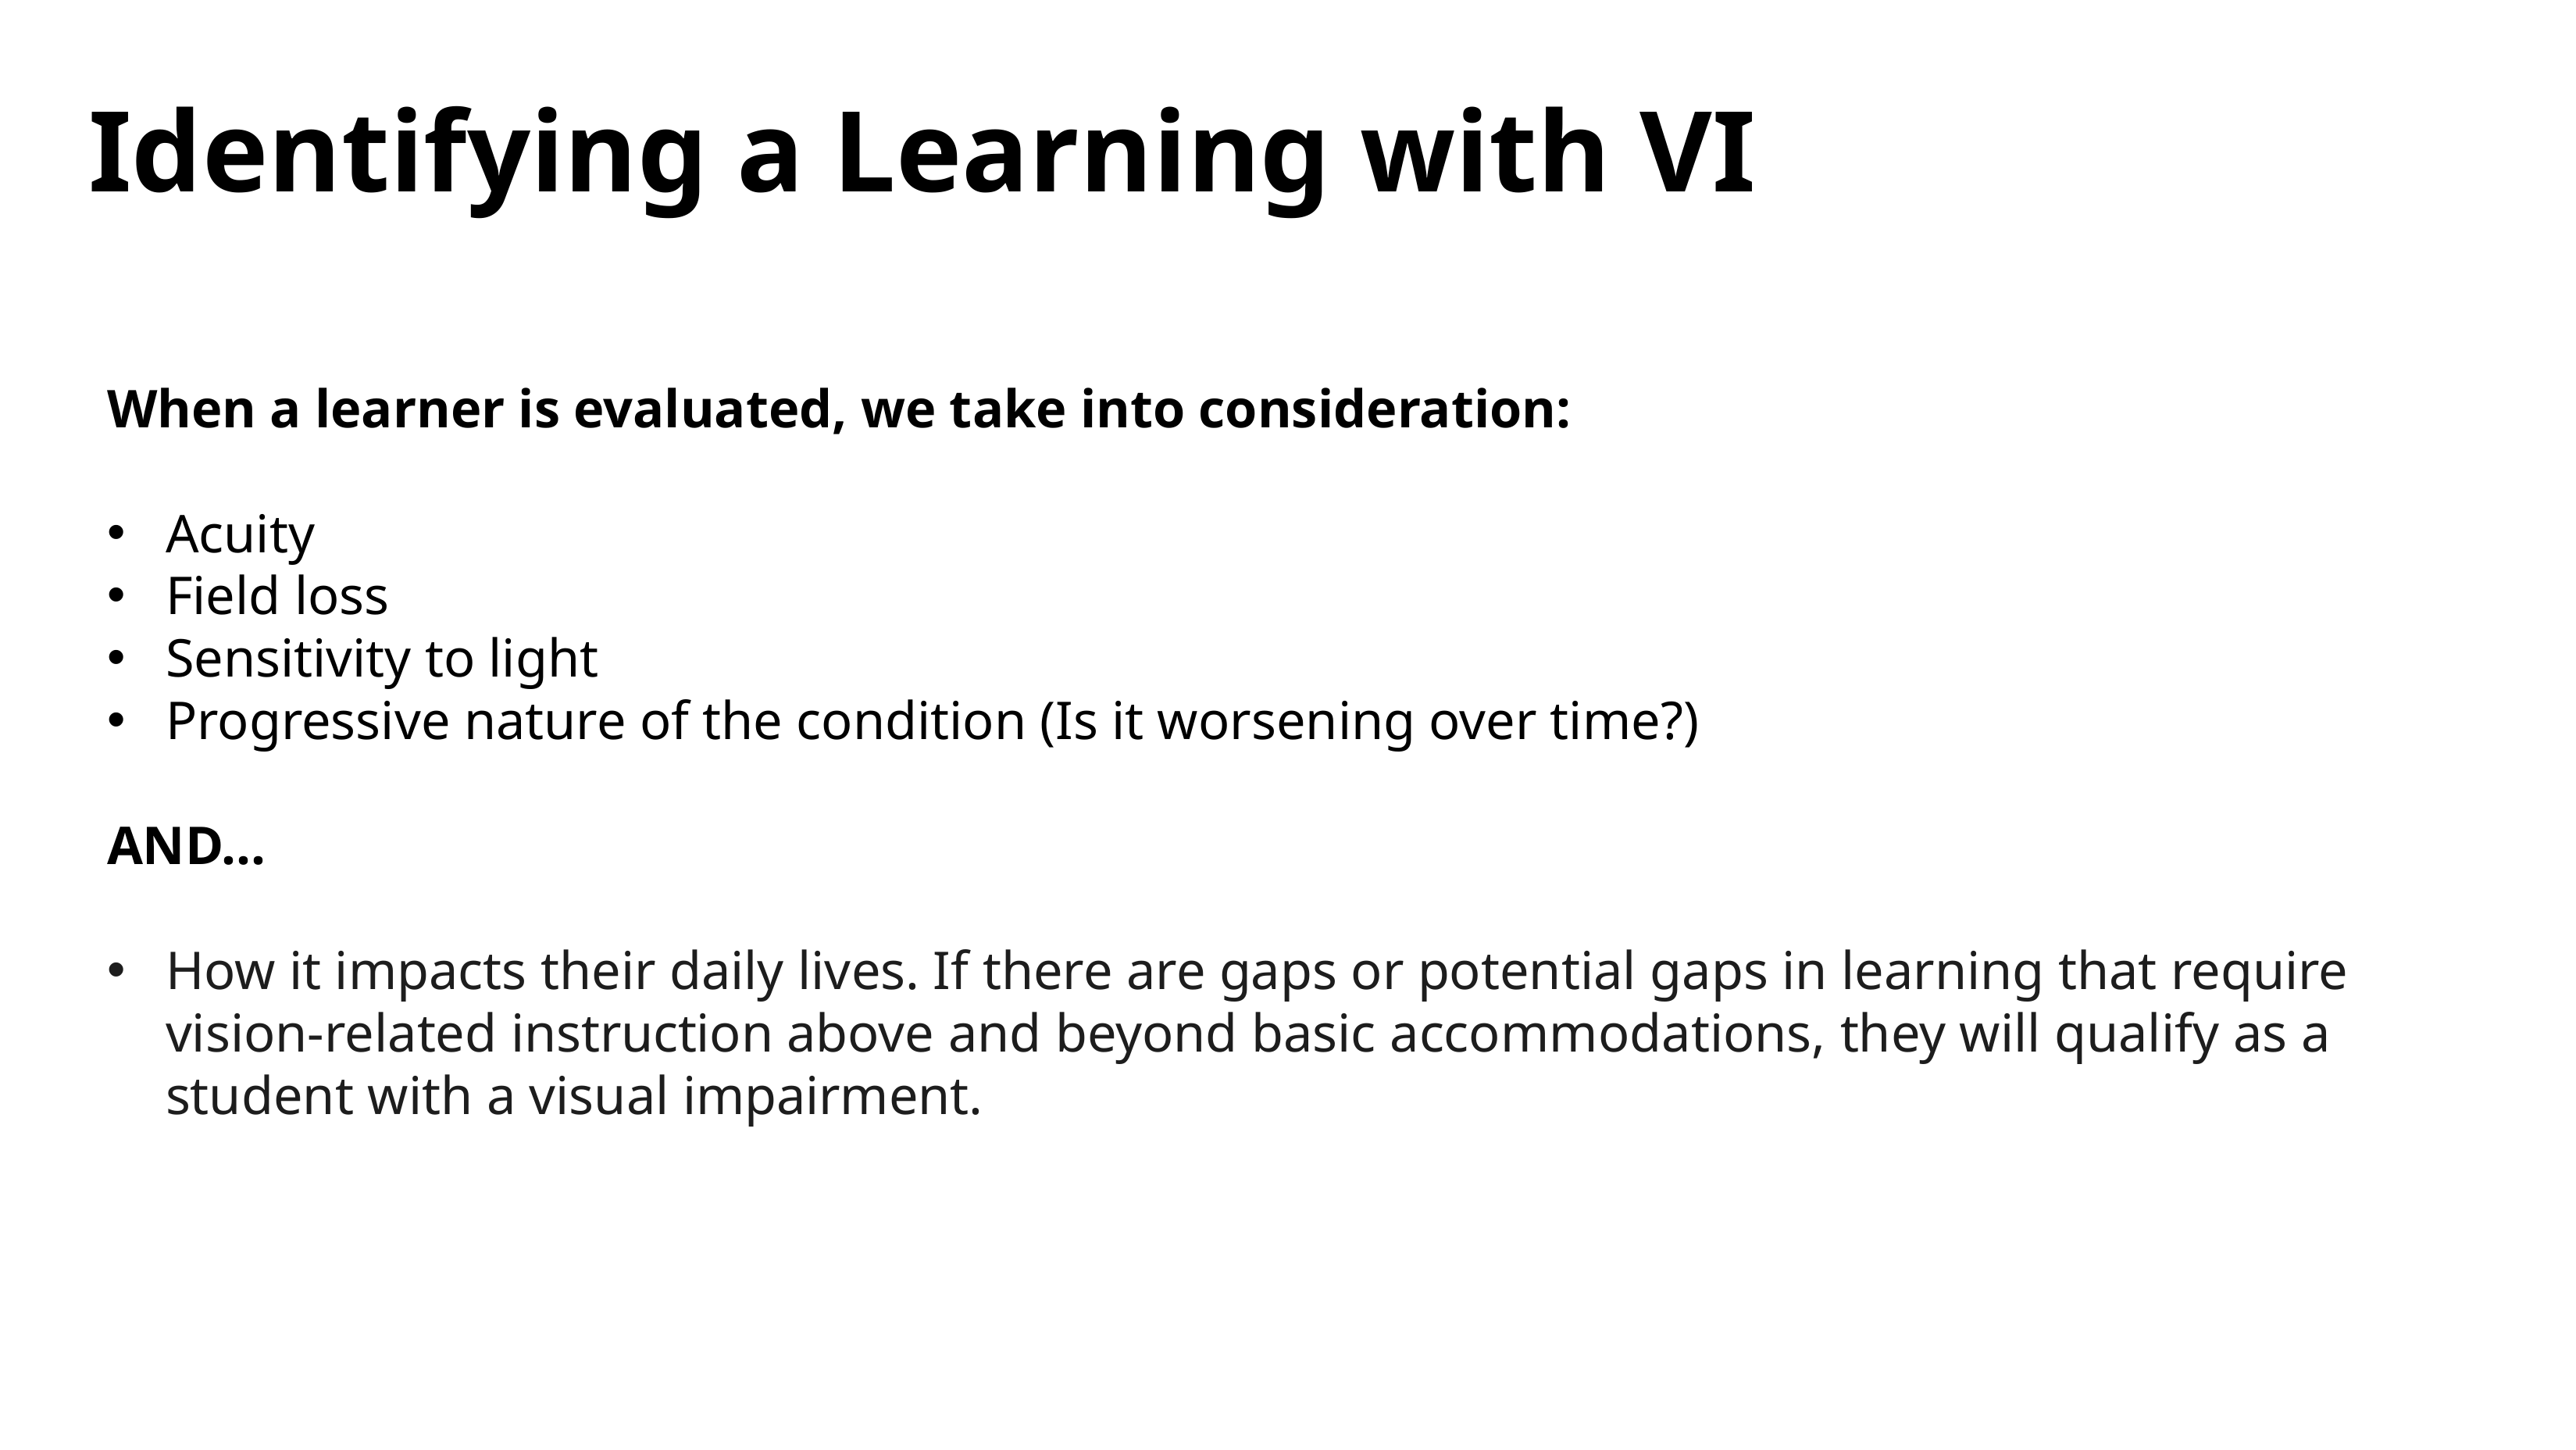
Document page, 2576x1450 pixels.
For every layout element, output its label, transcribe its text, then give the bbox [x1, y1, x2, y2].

list When a learner is evaluated, we take into consideration: Acuity Field loss Sensitivity to light Progressive nature of the condition (Is it worsening over time?) AND… How it impacts their daily lives. If there are gaps or potential gaps in learning that require vision-related instruction above and beyond basic accommodations, they will qualify as a student with a visual impairment. [107, 375, 2421, 1141]
title Identifying a Learning with VI [88, 80, 2453, 216]
